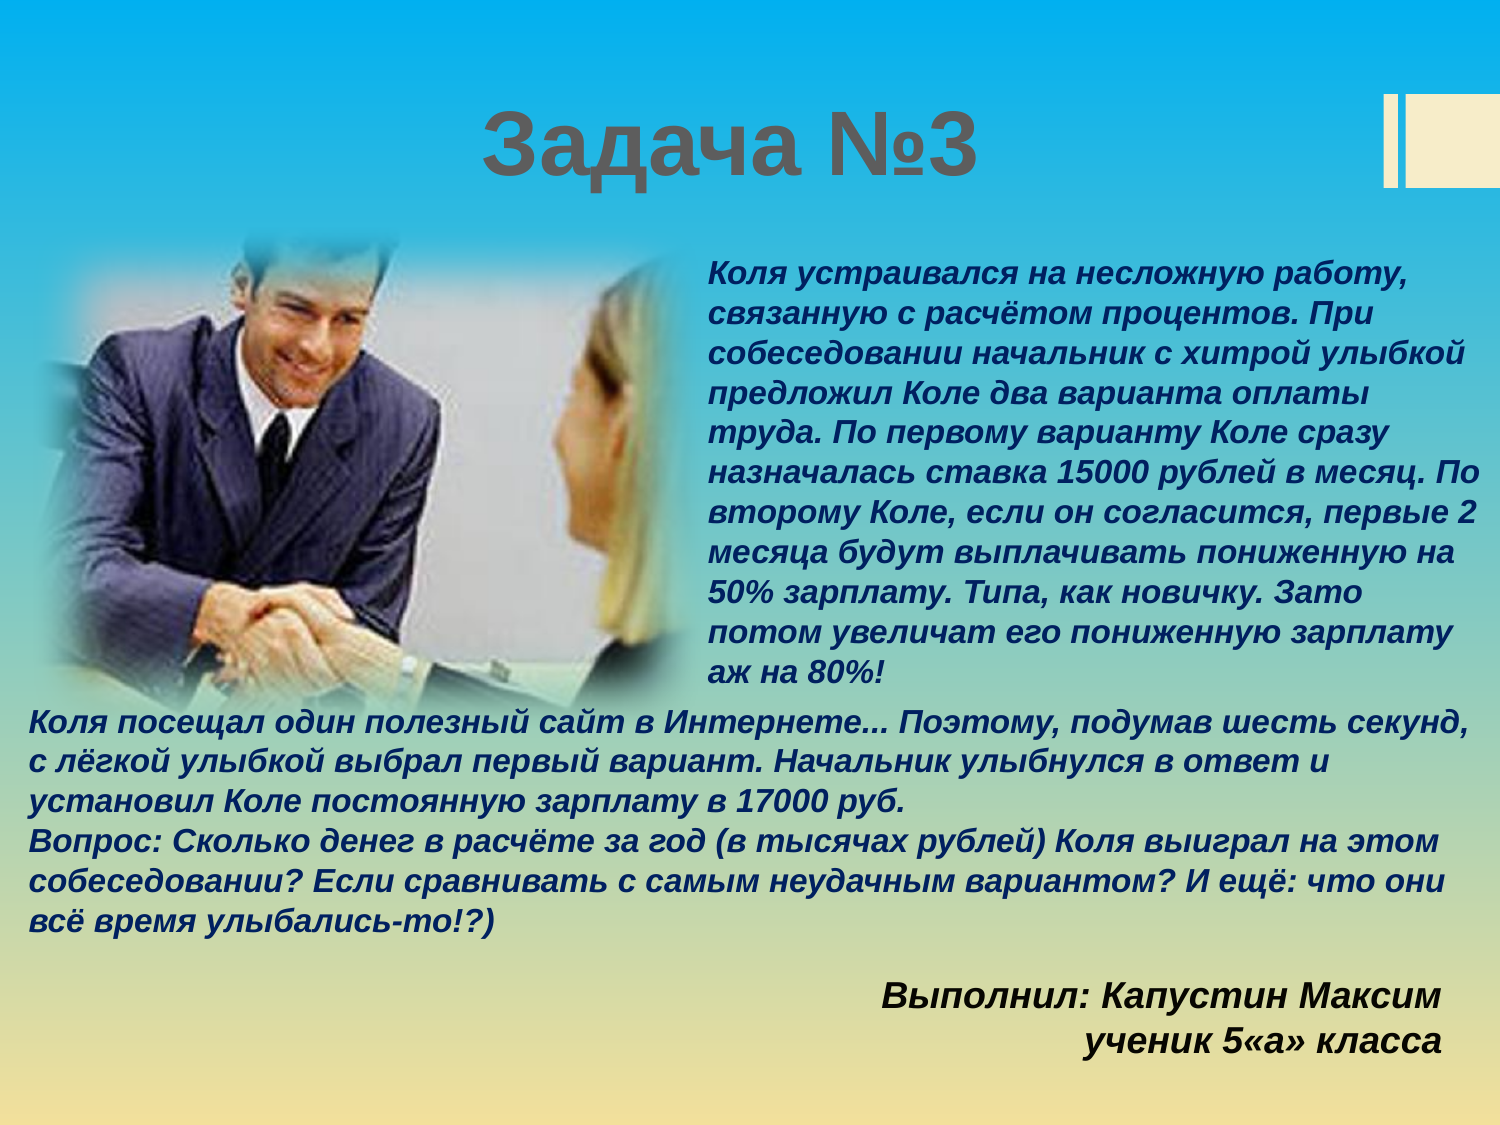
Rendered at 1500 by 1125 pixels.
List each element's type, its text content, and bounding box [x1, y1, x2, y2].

title Задача №3 [348, 90, 1114, 202]
picture [28, 223, 706, 731]
text_box Коля посещал один полезный сайт в Интернете... Поэтому, подумав шесть секунд, с лёгкой улыбкой выбрал первый вариант. Начальник улыбнулся в ответ и установил Коле постоянную зарплату в 17000 руб. Вопрос: Сколько денег в расчёте за год (в тысячах рублей) Коля выиграл на этом собеседовании? Если сравнивать с самым неудачным вариантом? И ещё: что они всё время улыбались-то!?) [13, 692, 1500, 987]
list Коля устраивался на несложную работу, связанную с расчётом процентов. При собеседовании начальник с хитрой улыбкой предложил Коле два варианта оплаты труда. По первому варианту Коле сразу назначалась ставка 15000 рублей в месяц. По второму Коле, если он согласится, первые 2 месяца будут выплачивать пониженную на 50% зарплату. Типа, как новичку. Зато потом увеличат его пониженную зарплату аж на 80%! [709, 243, 1500, 622]
text_box Выполнил: Капустин Максим ученик 5«а» класса [707, 964, 1458, 1069]
